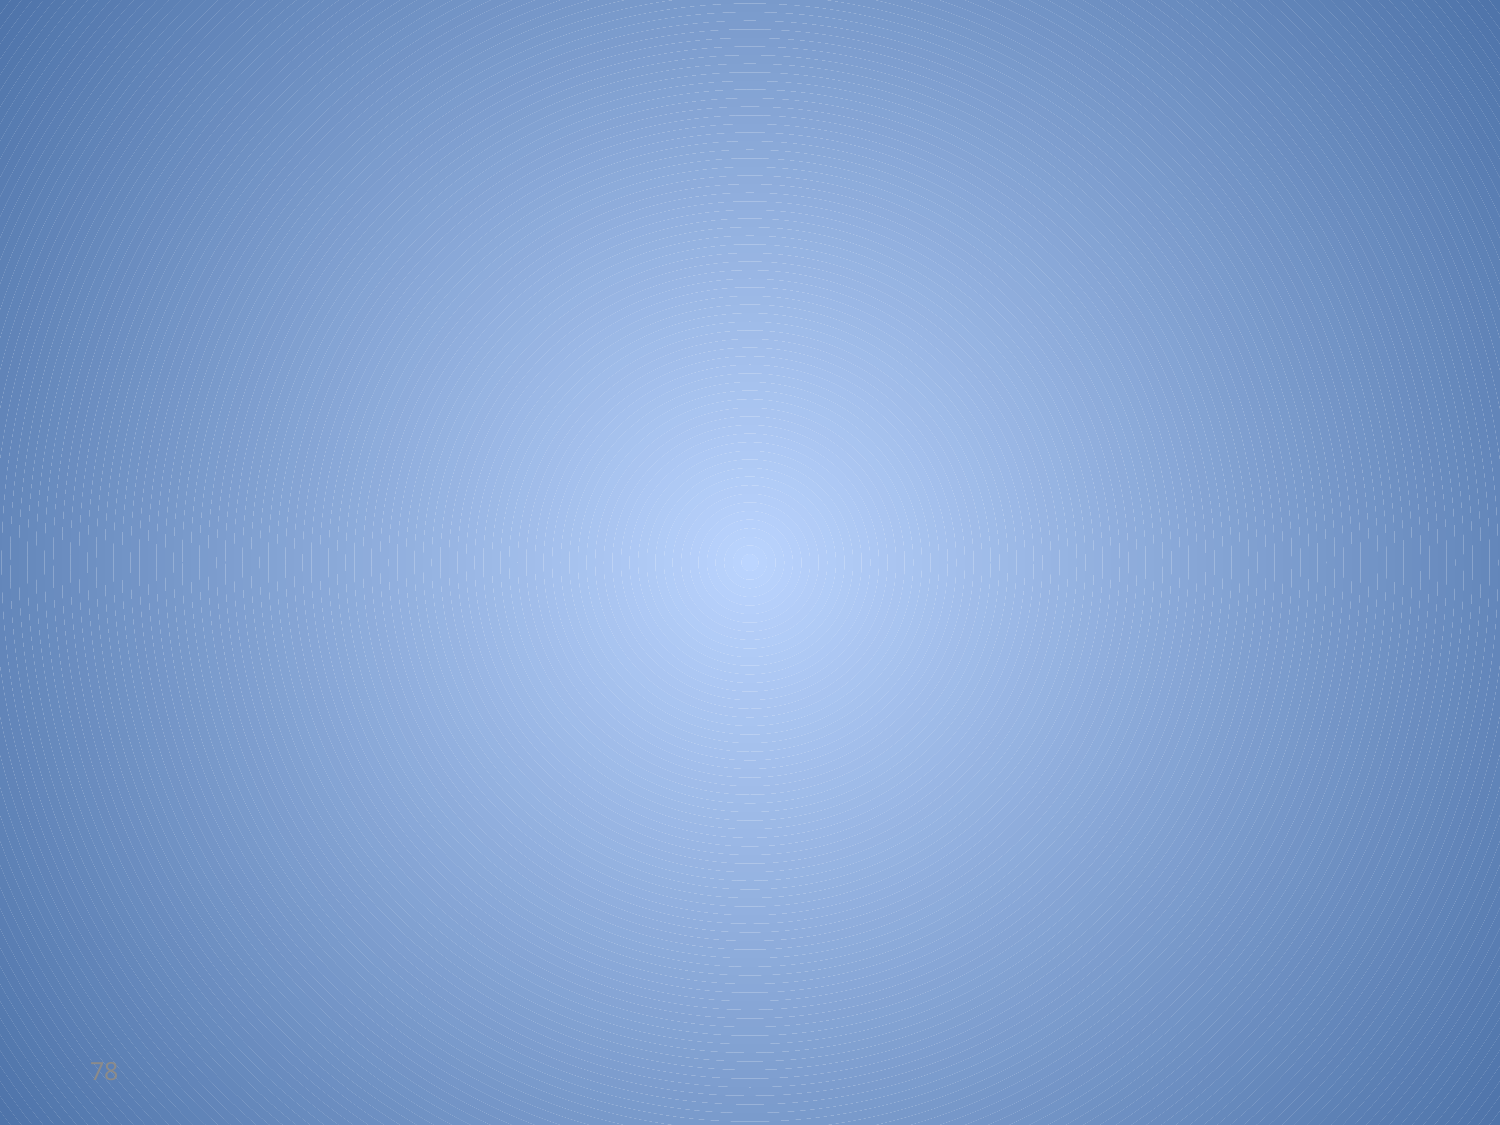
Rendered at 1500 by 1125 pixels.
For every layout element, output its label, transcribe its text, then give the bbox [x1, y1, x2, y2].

slide_number 78 [75, 1042, 425, 1103]
